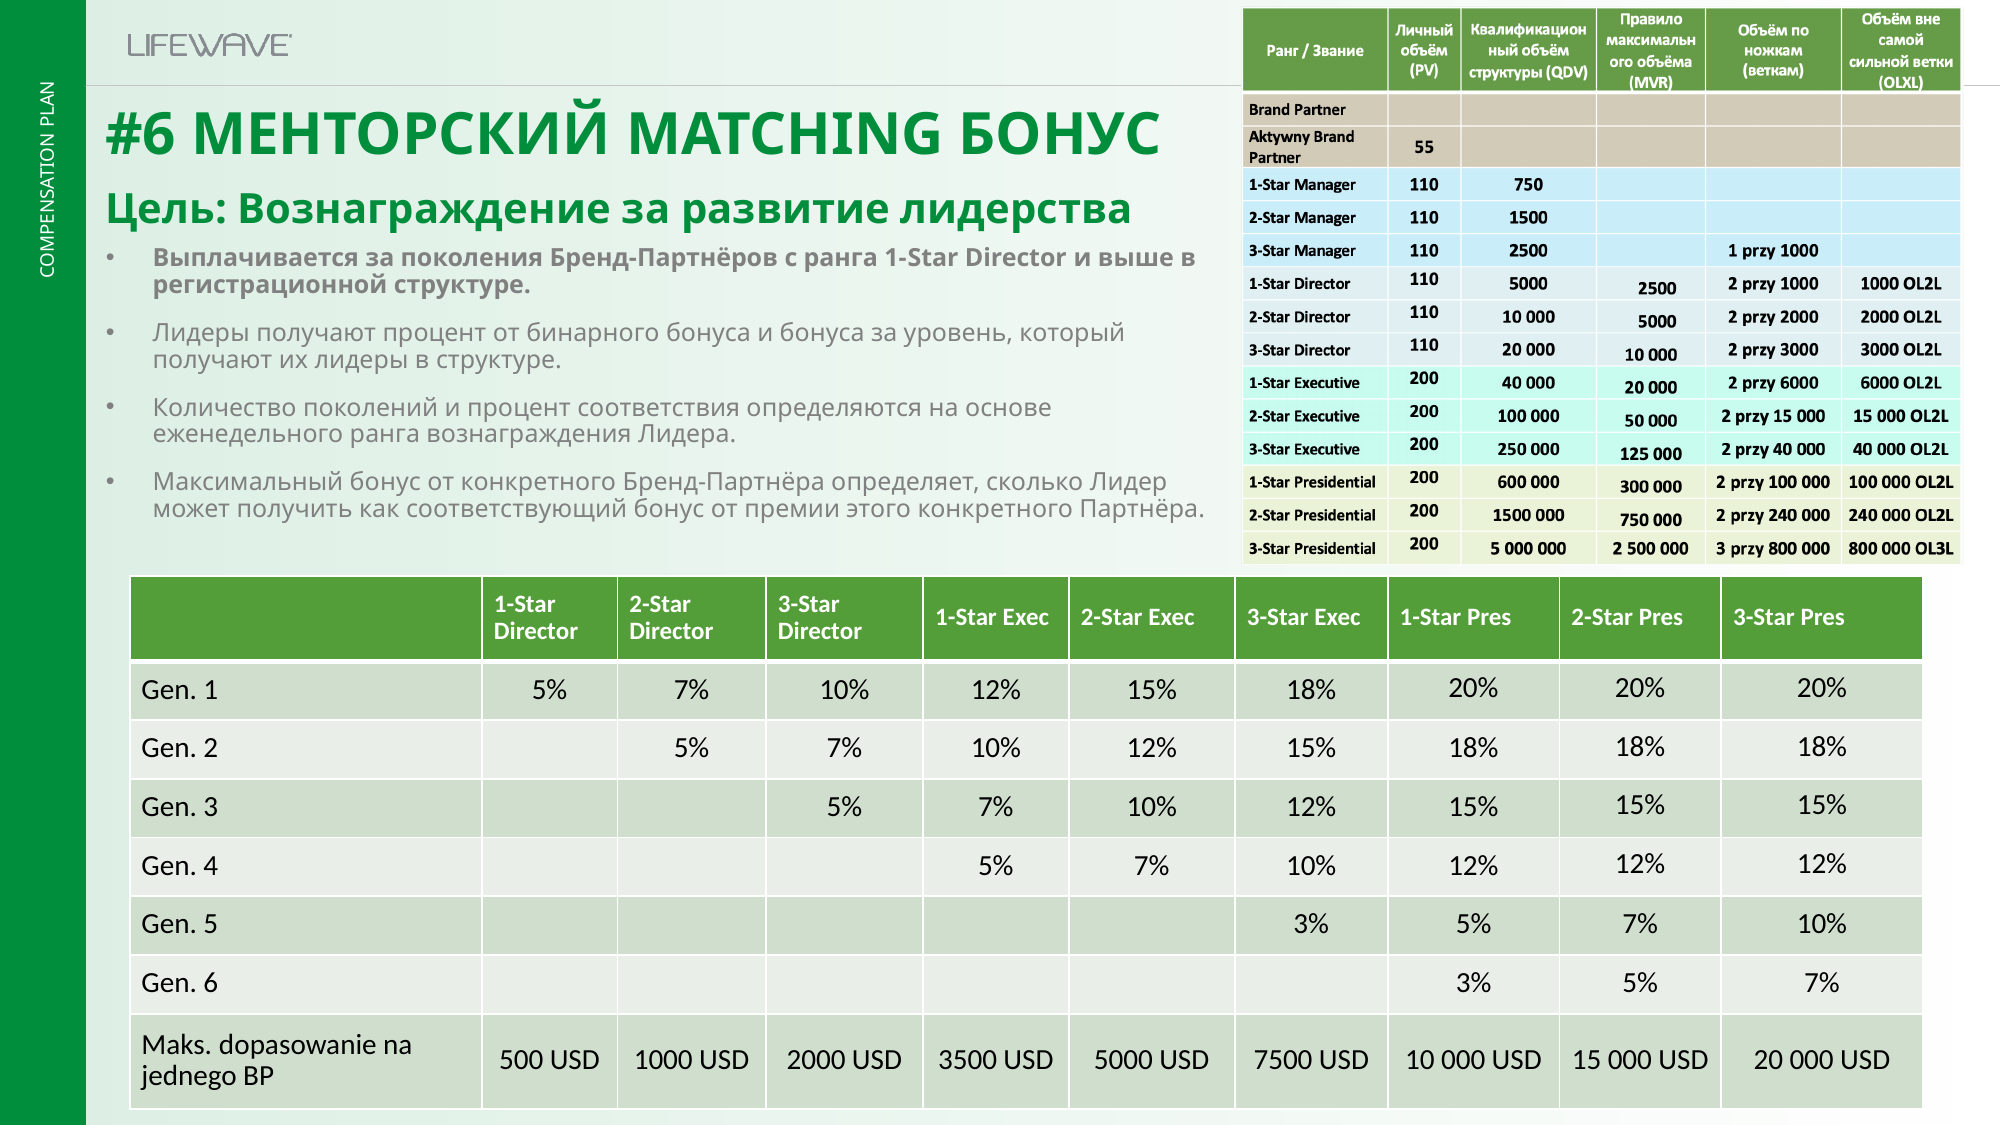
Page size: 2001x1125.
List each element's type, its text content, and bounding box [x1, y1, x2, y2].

table_cell [483, 838, 617, 895]
table_cell 12% [1722, 838, 1922, 895]
table_cell [1236, 956, 1387, 1013]
table_cell Gen. 2 [131, 721, 481, 778]
table_cell Gen. 1 [131, 664, 481, 719]
table_cell 3% [1389, 956, 1559, 1013]
table_cell [767, 956, 922, 1013]
table_cell 5% [767, 780, 922, 837]
table_cell 15% [1236, 721, 1387, 778]
table_cell 20 000 USD [1722, 1015, 1922, 1108]
table_cell 20% [1389, 664, 1559, 719]
table_cell 7% [1722, 956, 1922, 1013]
table_cell 3% [1236, 897, 1387, 954]
table_cell 500 USD [483, 1015, 617, 1108]
table_cell 20% [1560, 664, 1720, 719]
table_cell 3500 USD [924, 1015, 1068, 1108]
list Выплачивается за поколения Бренд-Партнёров с ранга 1-Star Director и выше в регистрационной структуре. Лидеры получают процент от бинарного бонуса и бонуса за уровень, который получают их лидеры в структуре. Количество поколений и процент соответствия определяются на основе еженедельного ранга вознаграждения Лидера. Максимальный бонус от конкретного Бренд-Партнёра определяет, сколько Лидер может получить как соответствующий бонус от премии этого конкретного Партнёра. [91, 237, 1229, 518]
table_cell 10% [767, 664, 922, 719]
table_cell [1070, 956, 1234, 1013]
picture [1241, 6, 1964, 565]
table_header 2-Star Exec [1070, 577, 1234, 659]
table_cell 12% [1389, 838, 1559, 895]
table_cell [1070, 897, 1234, 954]
table_cell 15 000 USD [1560, 1015, 1720, 1108]
table_cell 7% [924, 780, 1068, 837]
table_cell 15% [1389, 780, 1559, 837]
table_cell 5% [1560, 956, 1720, 1013]
table_cell Gen. 4 [131, 838, 481, 895]
table_cell 5% [483, 664, 617, 719]
table_header 3-Star Exec [1236, 577, 1387, 659]
table_cell [618, 956, 765, 1013]
table_cell [767, 897, 922, 954]
table_header 2-Star Pres [1560, 577, 1720, 659]
table_cell 12% [1236, 780, 1387, 837]
table_cell 15% [1560, 780, 1720, 837]
table_cell 12% [1070, 721, 1234, 778]
table_cell 18% [1389, 721, 1559, 778]
table_cell 12% [924, 664, 1068, 719]
picture [126, 33, 292, 57]
table_cell [483, 721, 617, 778]
table_cell 10% [1236, 838, 1387, 895]
table_header 1-Star Director [483, 577, 617, 659]
table_cell 10% [924, 721, 1068, 778]
table_cell 5% [924, 838, 1068, 895]
table_header 1-Star Exec [924, 577, 1068, 659]
table_cell 7% [767, 721, 922, 778]
table_cell 10 000 USD [1389, 1015, 1559, 1108]
table_header 3-Star Pres [1722, 577, 1922, 659]
table_cell 7500 USD [1236, 1015, 1387, 1108]
table_cell 15% [1070, 664, 1234, 719]
table_cell [618, 897, 765, 954]
table_cell 7% [618, 664, 765, 719]
table_cell [483, 956, 617, 1013]
table_cell 18% [1560, 721, 1720, 778]
table_cell 2000 USD [767, 1015, 922, 1108]
list #6 МЕНТОРСКИЙ MATCHING БОНУС Цель: Вознаграждение за развитие лидерства [90, 96, 1216, 170]
table_cell Gen. 6 [131, 956, 481, 1013]
table_header 2-Star Director [618, 577, 765, 659]
table_cell [924, 897, 1068, 954]
table_cell Gen. 3 [131, 780, 481, 837]
table_cell 18% [1236, 664, 1387, 719]
table_cell [618, 780, 765, 837]
table_header 3-Star Director [767, 577, 922, 659]
table_cell [483, 897, 617, 954]
table_cell 10% [1722, 897, 1922, 954]
table_header 1-Star Pres [1389, 577, 1559, 659]
table_cell 5000 USD [1070, 1015, 1234, 1108]
table_cell 5% [1389, 897, 1559, 954]
table_cell 10% [1070, 780, 1234, 837]
table_cell 12% [1560, 838, 1720, 895]
table_cell 7% [1070, 838, 1234, 895]
table_cell Maks. dopasowanie na jednego BP [131, 1015, 481, 1108]
table_cell 7% [1560, 897, 1720, 954]
table_cell [618, 838, 765, 895]
table_cell 5% [618, 721, 765, 778]
table_cell 15% [1722, 780, 1922, 837]
table_cell Gen. 5 [131, 897, 481, 954]
table_header [131, 577, 481, 659]
table_cell 20% [1722, 664, 1922, 719]
table_cell 18% [1722, 721, 1922, 778]
table_cell 1000 USD [618, 1015, 765, 1108]
table_cell [483, 780, 617, 837]
table_cell [924, 956, 1068, 1013]
table_cell [767, 838, 922, 895]
